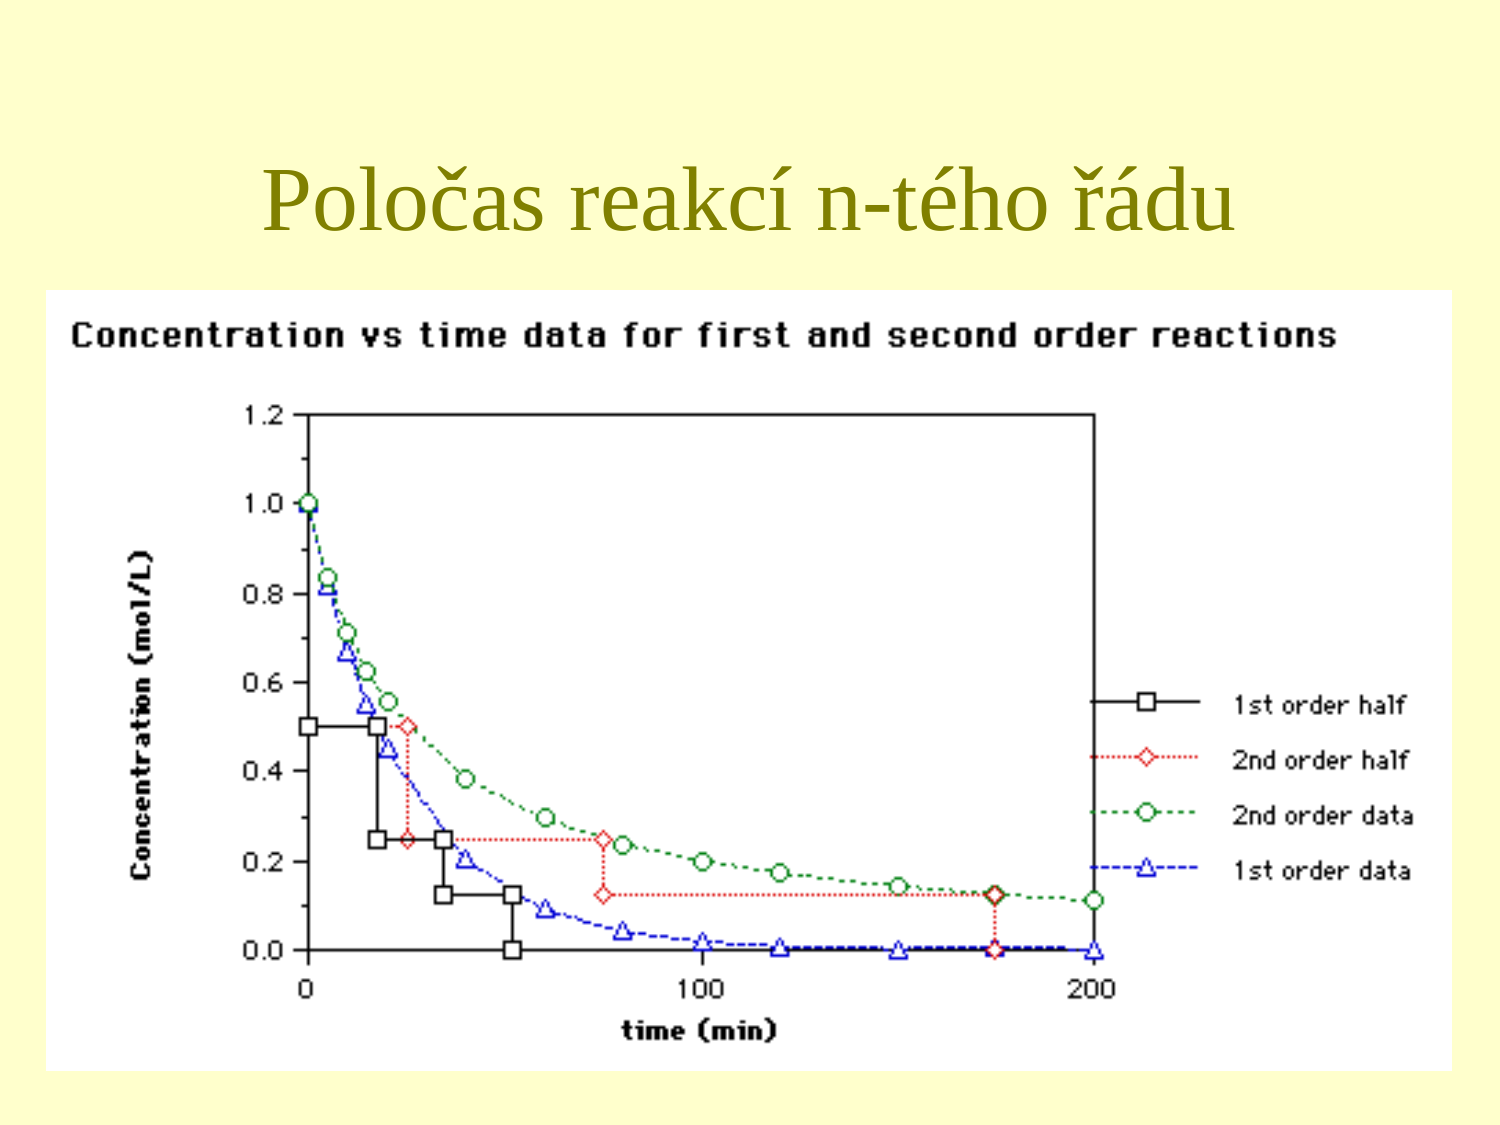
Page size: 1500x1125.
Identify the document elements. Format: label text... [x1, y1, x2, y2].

picture [46, 290, 1452, 1071]
title Poločas reakcí n-tého řádu [112, 99, 1388, 288]
